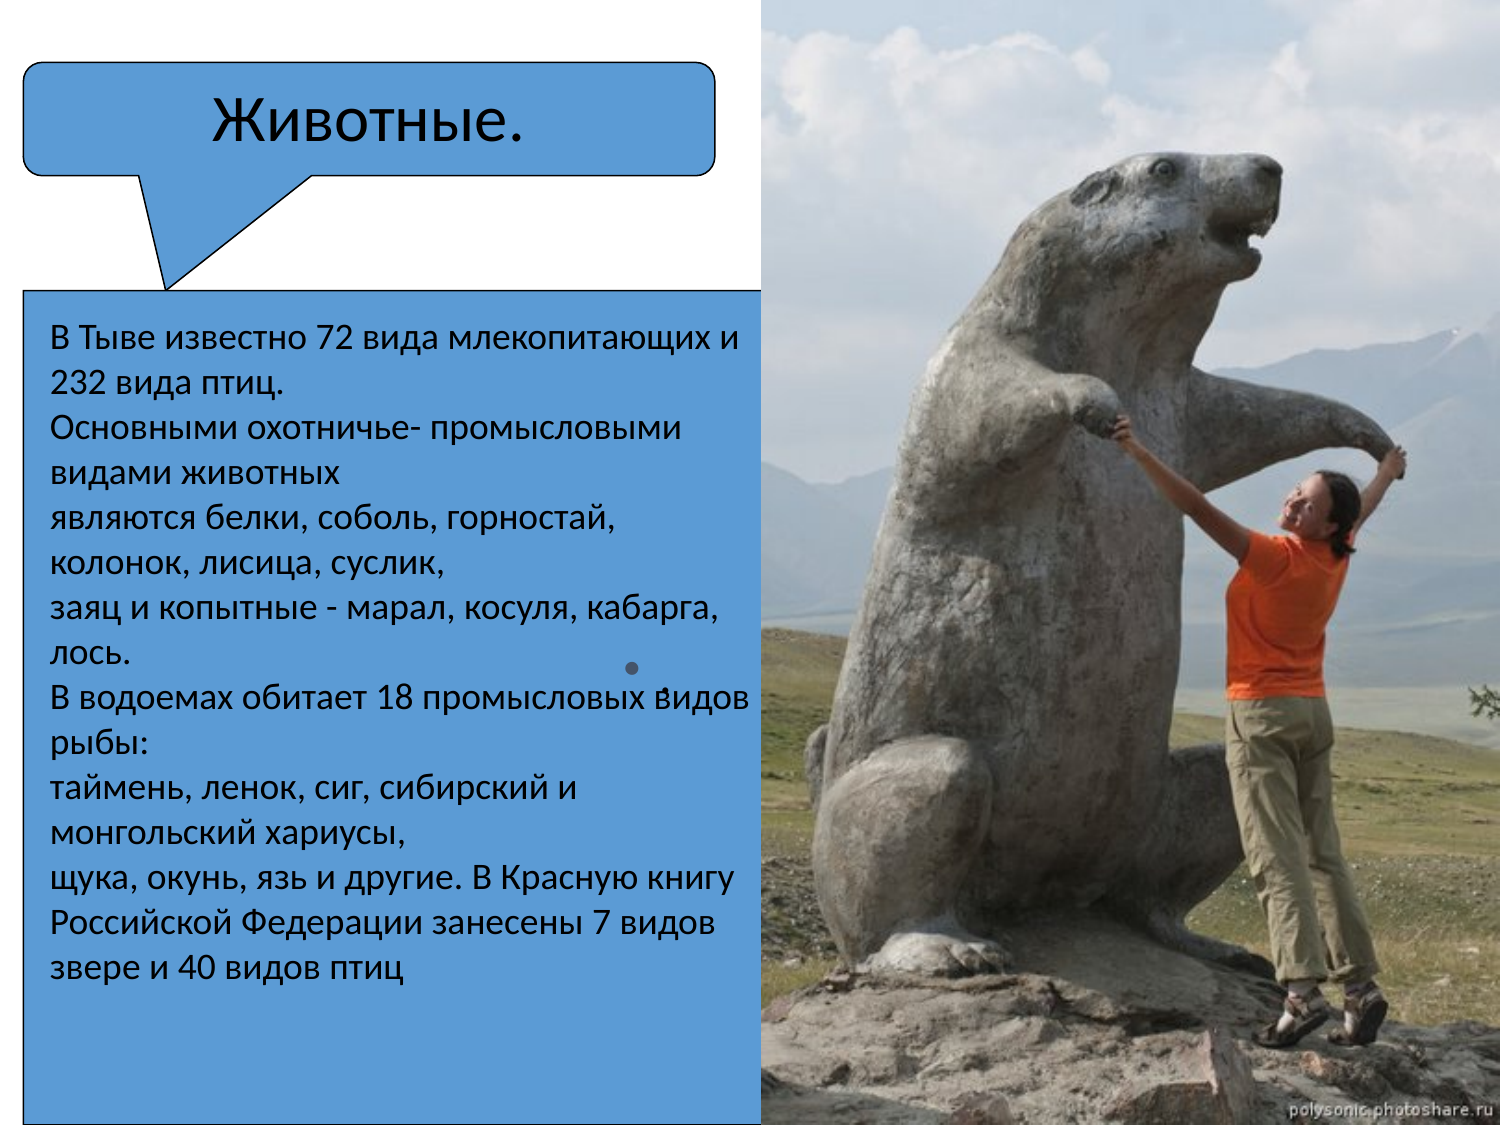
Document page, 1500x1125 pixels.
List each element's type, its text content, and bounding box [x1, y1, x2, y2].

text_box Животные. [23, 62, 715, 290]
text_box . [23, 290, 761, 1125]
picture [761, 0, 1500, 1125]
text_box В Тыве известно 72 вида млекопитающих и 232 вида птиц. Основными охотничье- промысловыми видами животных являются белки, соболь, горностай, колонок, лисица, суслик, заяц и копытные - марал, косуля, кабарга, лось. В водоемах обитает 18 промысловых видов рыбы: таймень, ленок, сиг, сибирский и монгольский хариусы, щука, окунь, язь и другие. В Красную книгу Российской Федерации занесены 7 видов звере и 40 видов птиц [35, 304, 761, 995]
